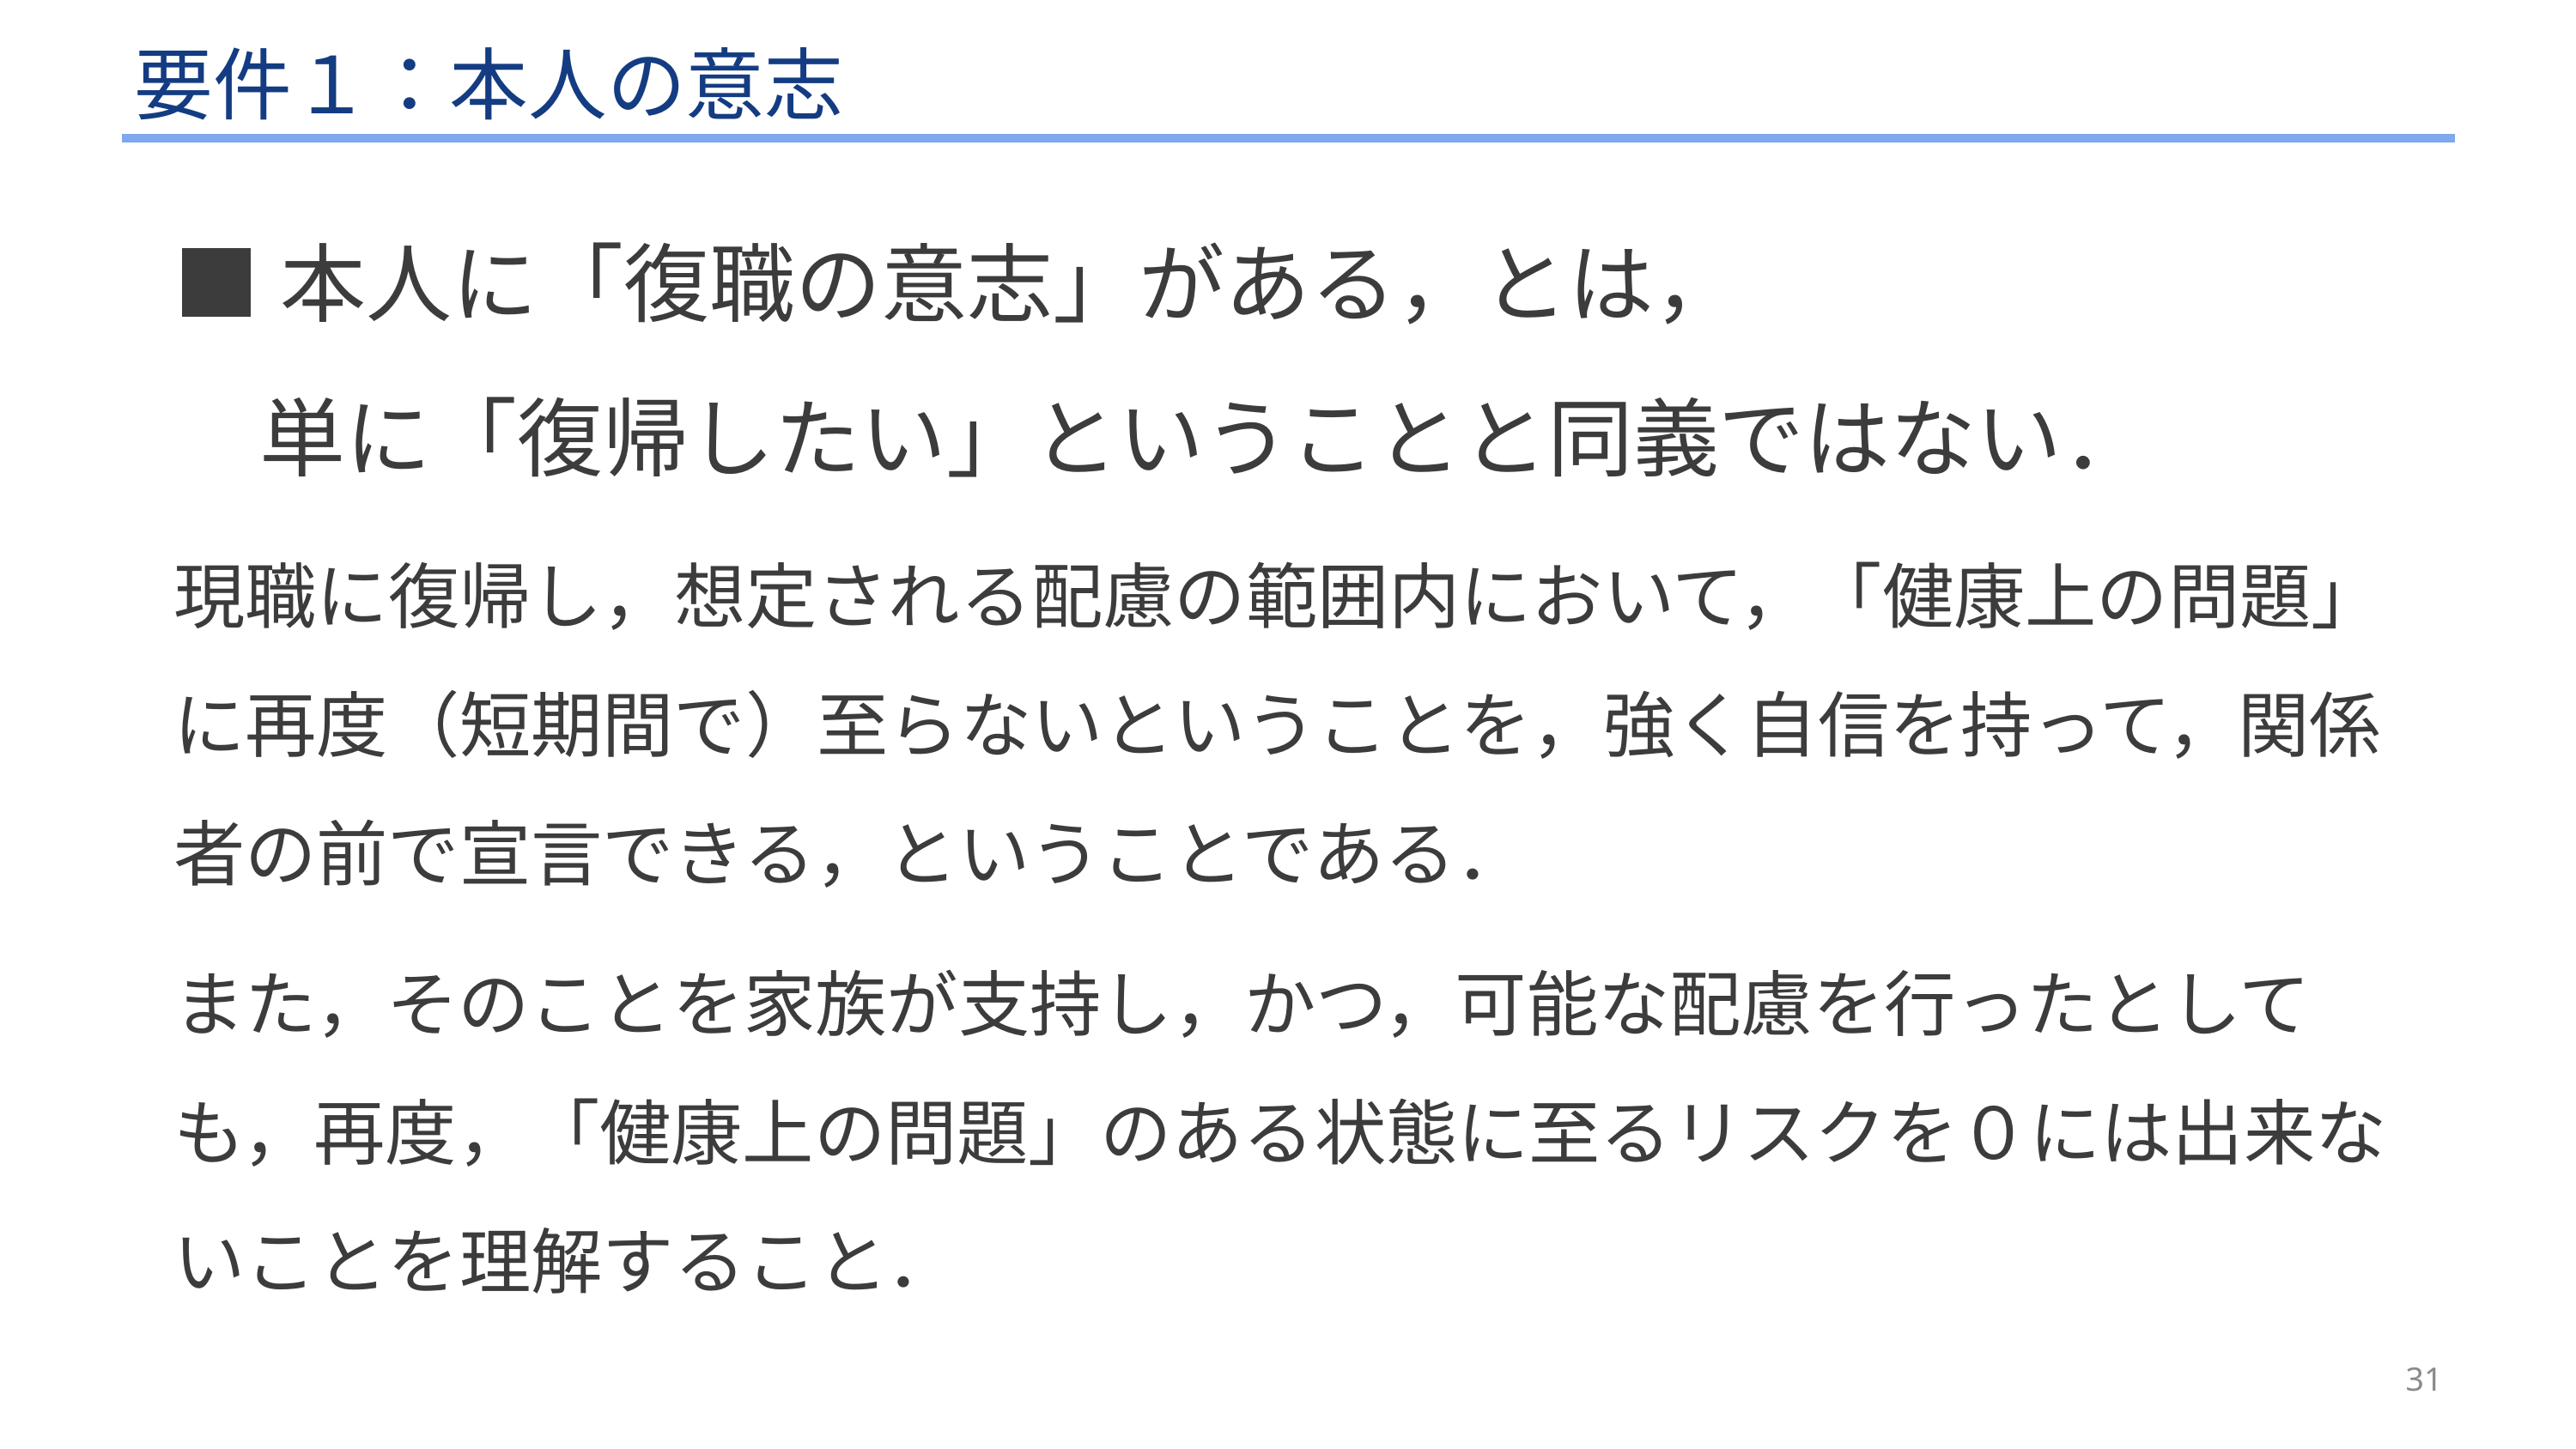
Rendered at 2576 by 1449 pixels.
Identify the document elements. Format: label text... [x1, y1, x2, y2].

title 要件１：本人の意志 [121, 39, 2454, 139]
slide_number 31 [2337, 1342, 2456, 1420]
list ■本人に「復職の意志」がある，とは， 単に「復帰したい」ということと同義ではない． 現職に復帰し，想定される配慮の範囲内において，「健康上の問題」に再度（短期間で）至らないということを，強く自信を持って，関係者の前で宣言できる，ということである． また，そのことを家族が支持し，かつ，可能な配慮を行ったとしても，再度，「健康上の問題」のある状態に至るリスクを０には出来ないことを理解すること． [123, 171, 2456, 1317]
